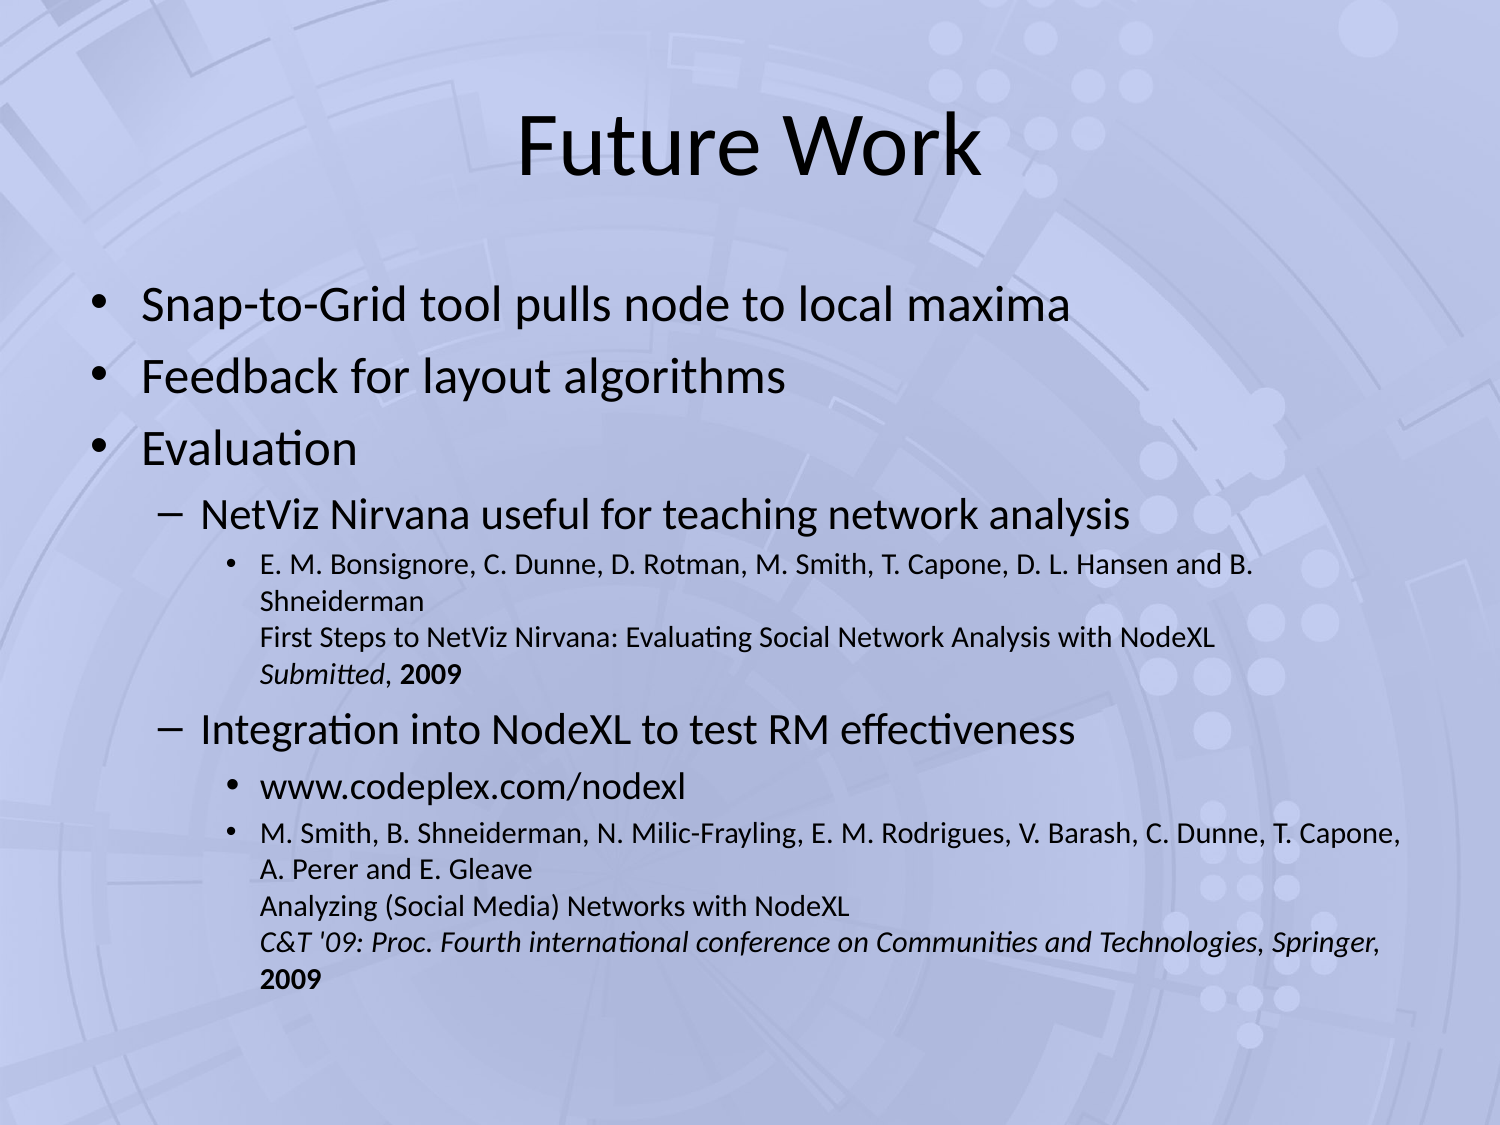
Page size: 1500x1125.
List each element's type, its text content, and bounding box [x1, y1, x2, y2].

title Future Work [75, 45, 1425, 233]
list Snap-to-Grid tool pulls node to local maxima Feedback for layout algorithms Evaluation NetViz Nirvana useful for teaching network analysis E. M. Bonsignore, C. Dunne, D. Rotman, M. Smith, T. Capone, D. L. Hansen and B. Shneiderman First Steps to NetViz Nirvana: Evaluating Social Network Analysis with NodeXL Submitted, 2009 Integration into NodeXL to test RM effectiveness www.codeplex.com/nodexl M. Smith, B. Shneiderman, N. Milic-Frayling, E. M. Rodrigues, V. Barash, C. Dunne, T. Capone, A. Perer and E. Gleave Analyzing (Social Media) Networks with NodeXL C&T '09: Proc. Fourth international conference on Communities and Technologies, Springer, 2009 [75, 262, 1425, 1005]
picture [0, 0, 1500, 1125]
